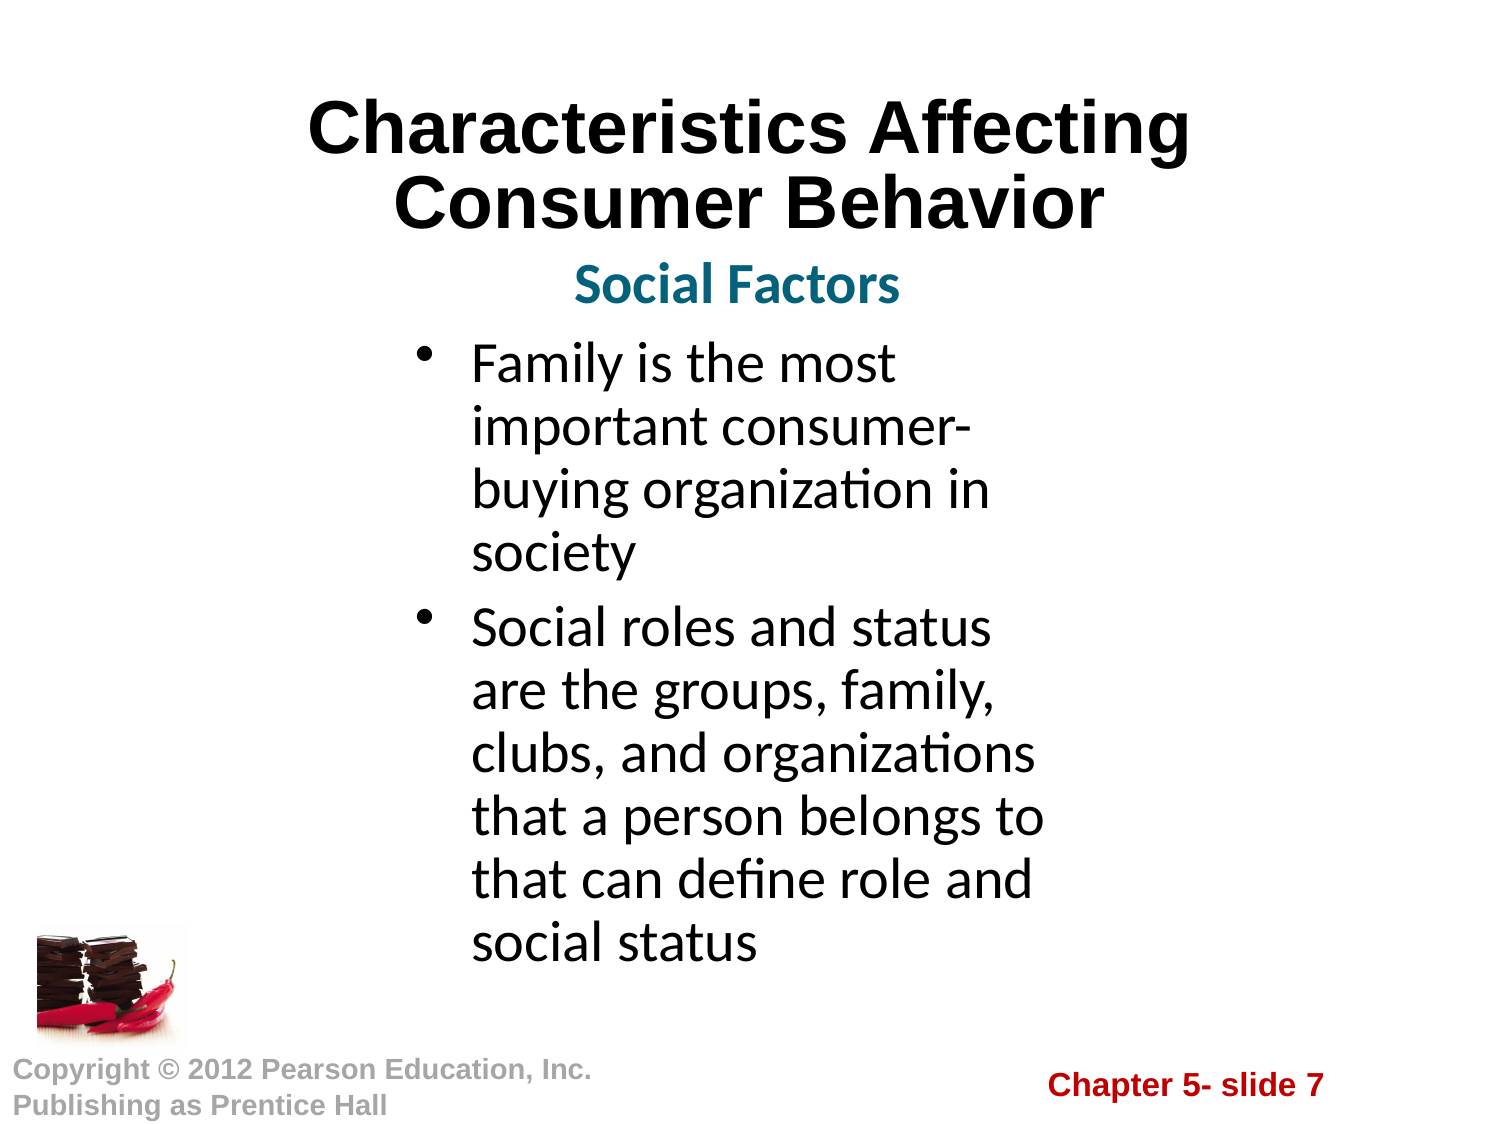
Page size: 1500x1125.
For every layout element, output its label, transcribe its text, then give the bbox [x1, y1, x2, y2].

picture [37, 924, 188, 1050]
title Characteristics Affecting Consumer Behavior [112, 37, 1388, 226]
list Social Factors [149, 237, 1326, 301]
list Family is the most important consumer-buying organization in society Social roles and status are the groups, family, clubs, and organizations that a person belongs to that can define role and social status [399, 324, 1076, 1051]
